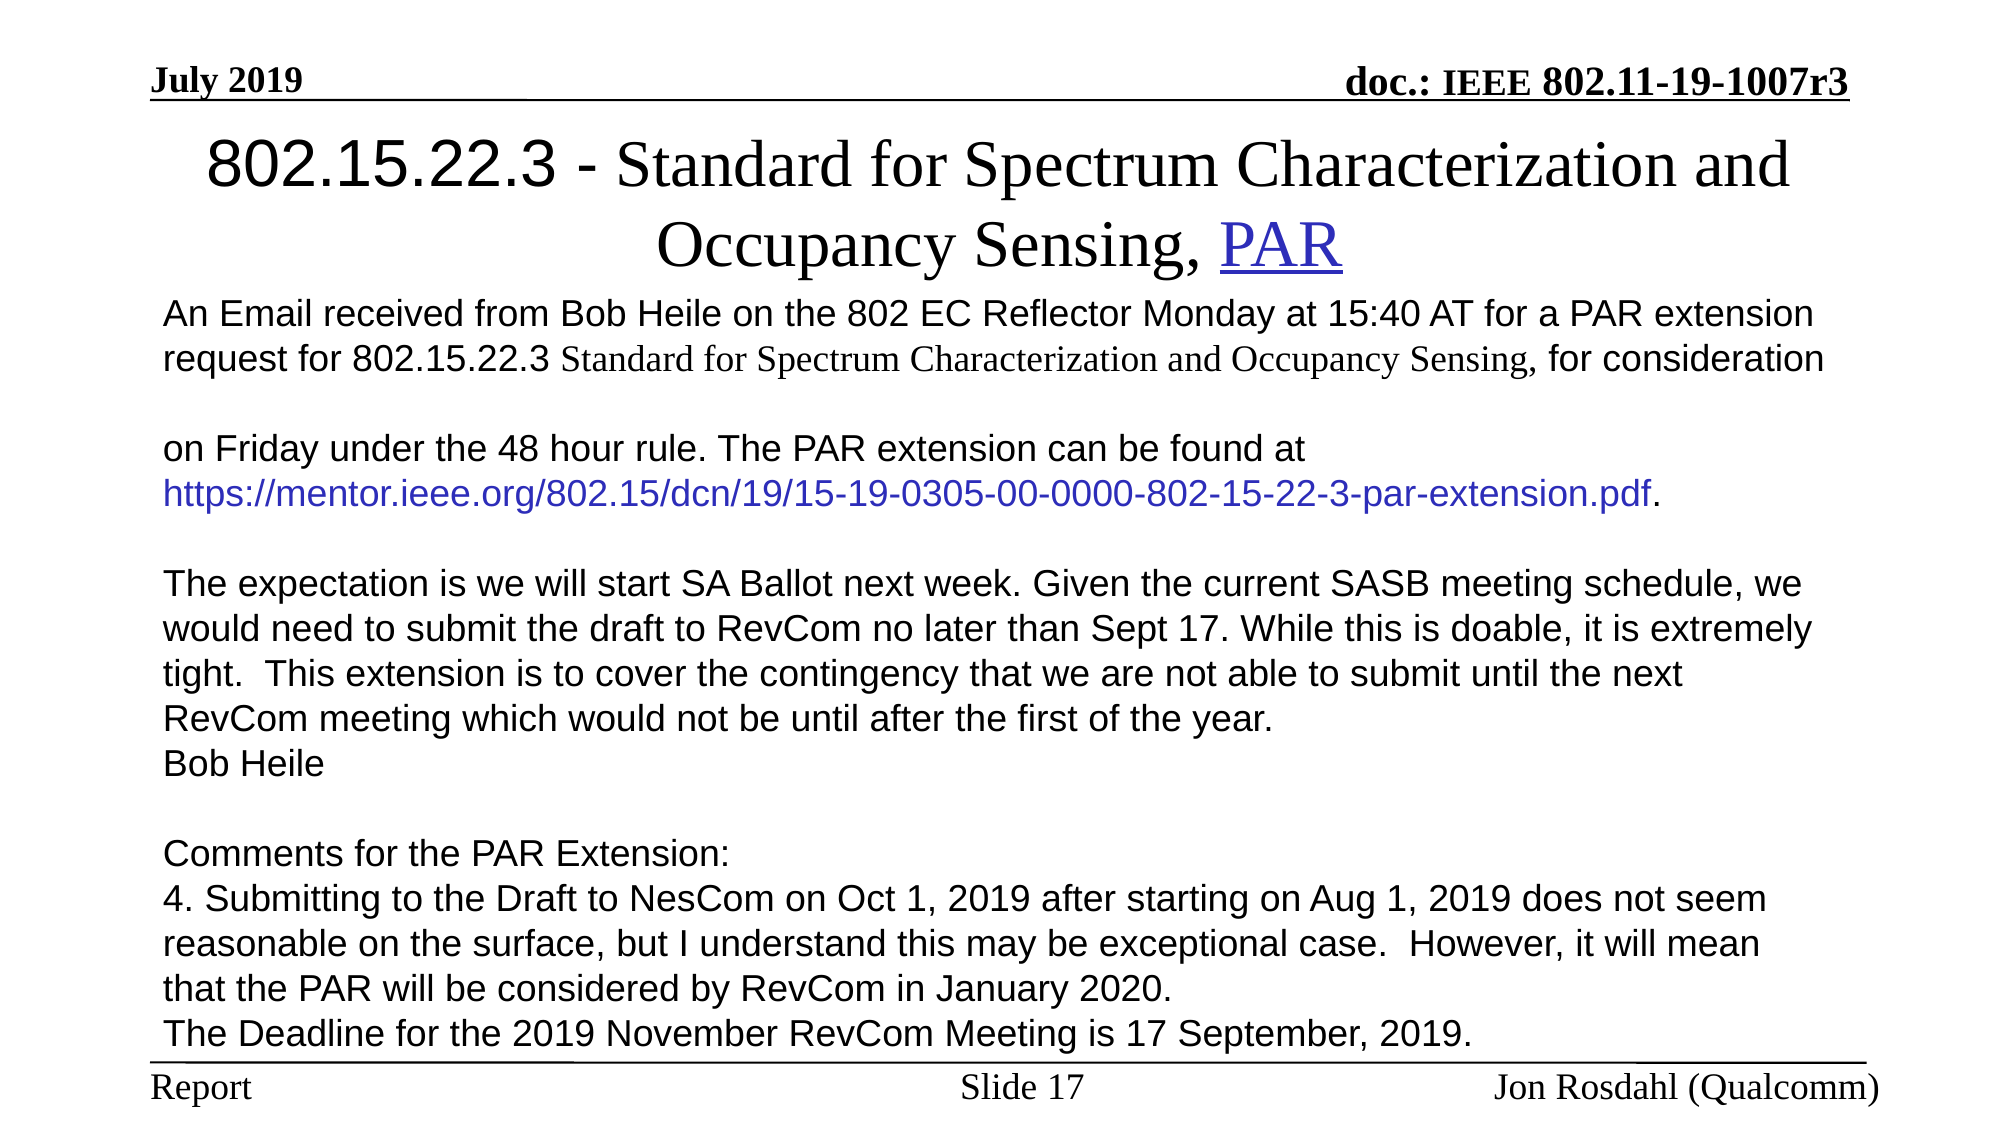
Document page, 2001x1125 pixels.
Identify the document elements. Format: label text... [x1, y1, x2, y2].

footer Jon Rosdahl (Qualcomm) [1436, 1061, 1881, 1108]
slide_number Slide 17 [950, 1062, 1095, 1125]
title 802.15.22.3 - Standard for Spectrum Characterization and Occupancy Sensing, PAR [149, 112, 1850, 288]
list An Email received from Bob Heile on the 802 EC Reflector Monday at 15:40 AT for a PAR extension request for 802.15.22.3 Standard for Spectrum Characterization and Occupancy Sensing, for consideration on Friday under the 48 hour rule. The PAR extension can be found at https://mentor.ieee.org/802.15/dcn/19/15-19-0305-00-0000-802-15-22-3-par-extension.pdf. The expectation is we will start SA Ballot next week. Given the current SASB meeting schedule, we would need to submit the draft to RevCom no later than Sept 17. While this is doable, it is extremely tight. This extension is to cover the contingency that we are not able to submit until the next RevCom meeting which would not be until after the first of the year. Bob Heile Comments for the PAR Extension: 4. Submitting to the Draft to NesCom on Oct 1, 2019 after starting on Aug 1, 2019 does not seem reasonable on the surface, but I understand this may be exceptional case. However, it will mean that the PAR will be considered by RevCom in January 2020. The Deadline for the 2019 November RevCom Meeting is 17 September, 2019. [147, 280, 1848, 1062]
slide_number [149, 49, 431, 100]
